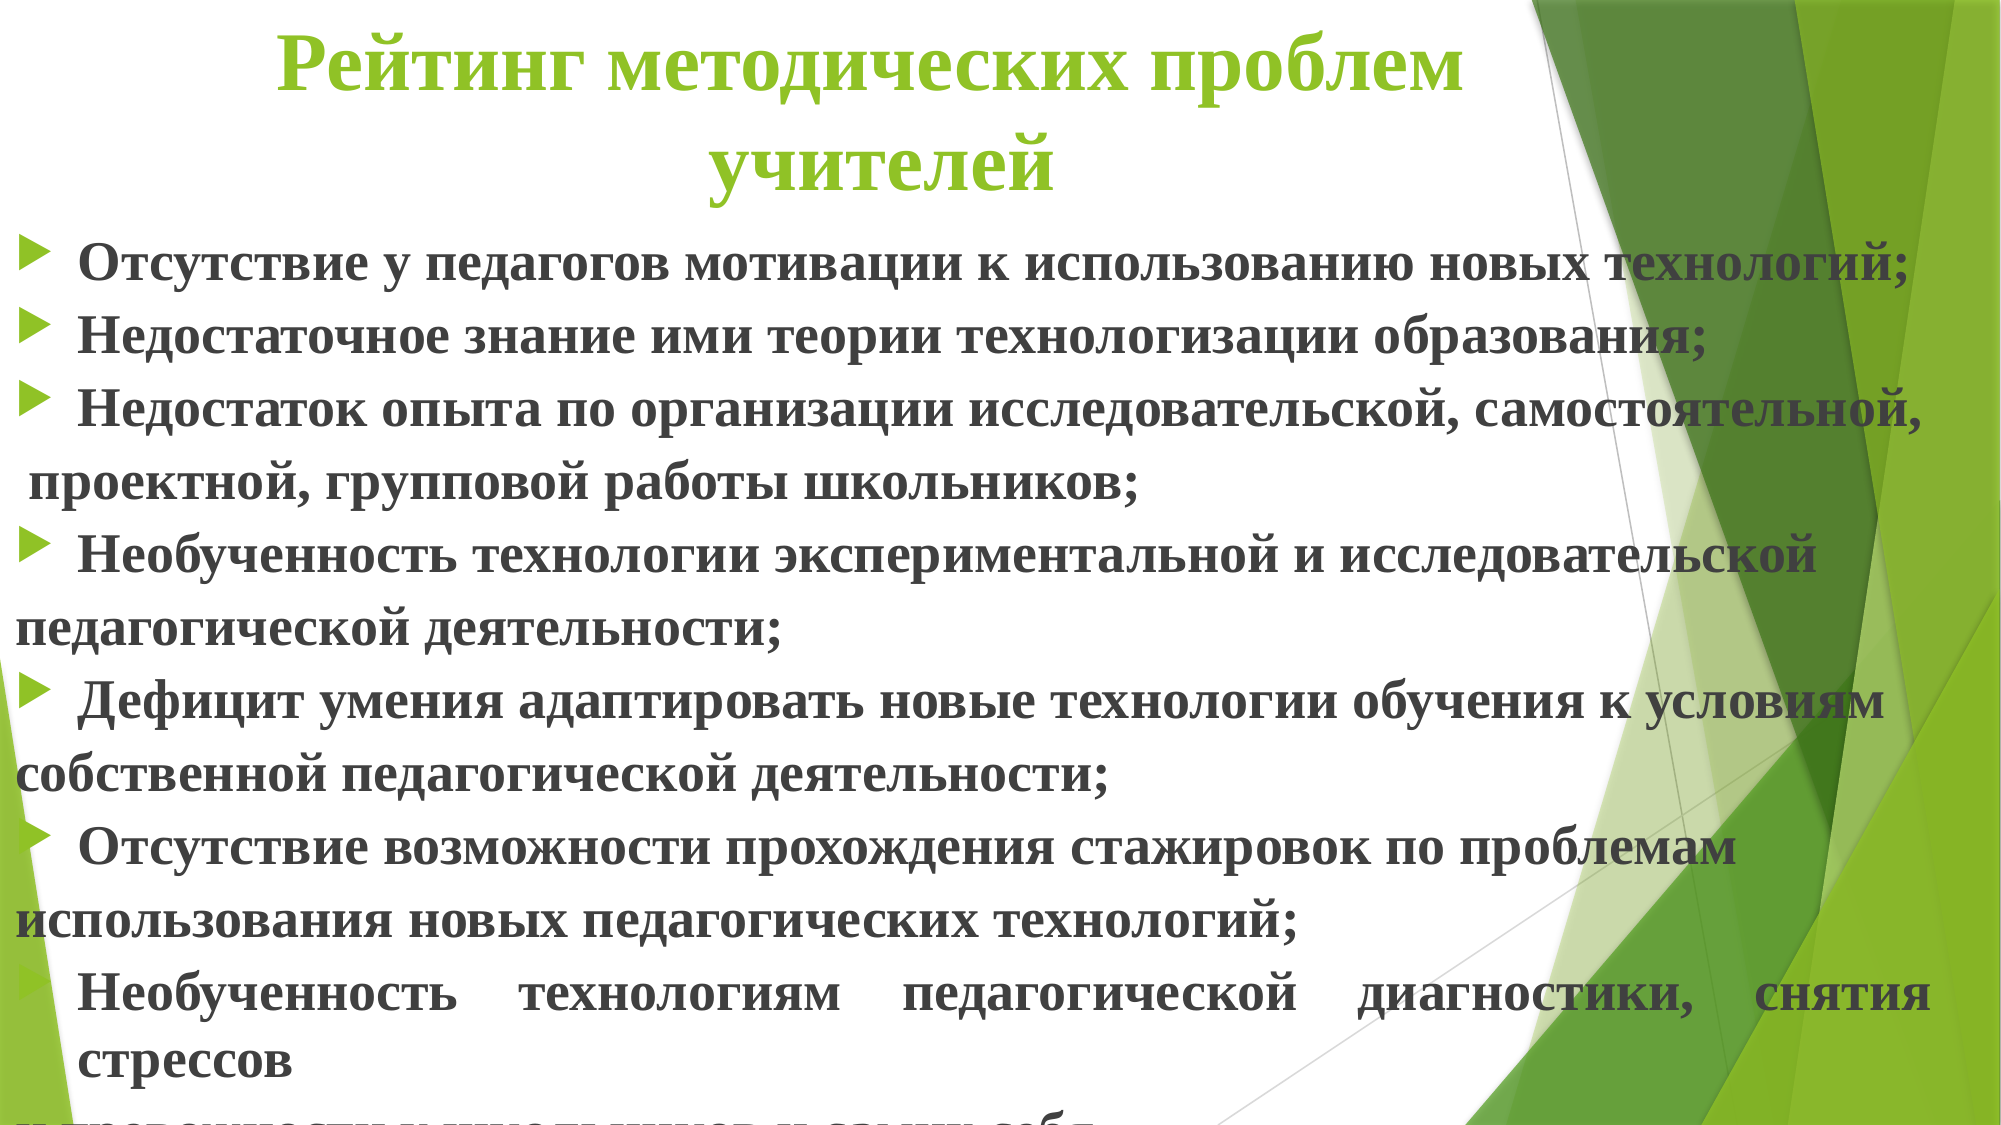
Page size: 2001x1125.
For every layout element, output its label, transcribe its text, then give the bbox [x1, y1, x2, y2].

list Отсутствие у педагогов мотивации к использованию новых технологий; Недостаточное знание ими теории технологизации образования; Недостаток опыта по организации исследовательской, самостоятельной, проектной, групповой работы школьников; Необученность технологии экспериментальной и исследовательской педагогической деятельности; Дефицит умения адаптировать новые технологии обучения к условиям собственной педагогической деятельности; Отсутствие возможности прохождения стажировок по проблемам использования новых педагогических технологий; Необученность технологиям педагогической диагностики, снятия стрессов и тревожности у школьников и самих себя. Результаты получены при исследовании проблем и затруднений педагогов по реализации федерального проекта «Учитель будущего» [0, 217, 1948, 1125]
title Рейтинг методических проблем учителей [19, 0, 1745, 217]
